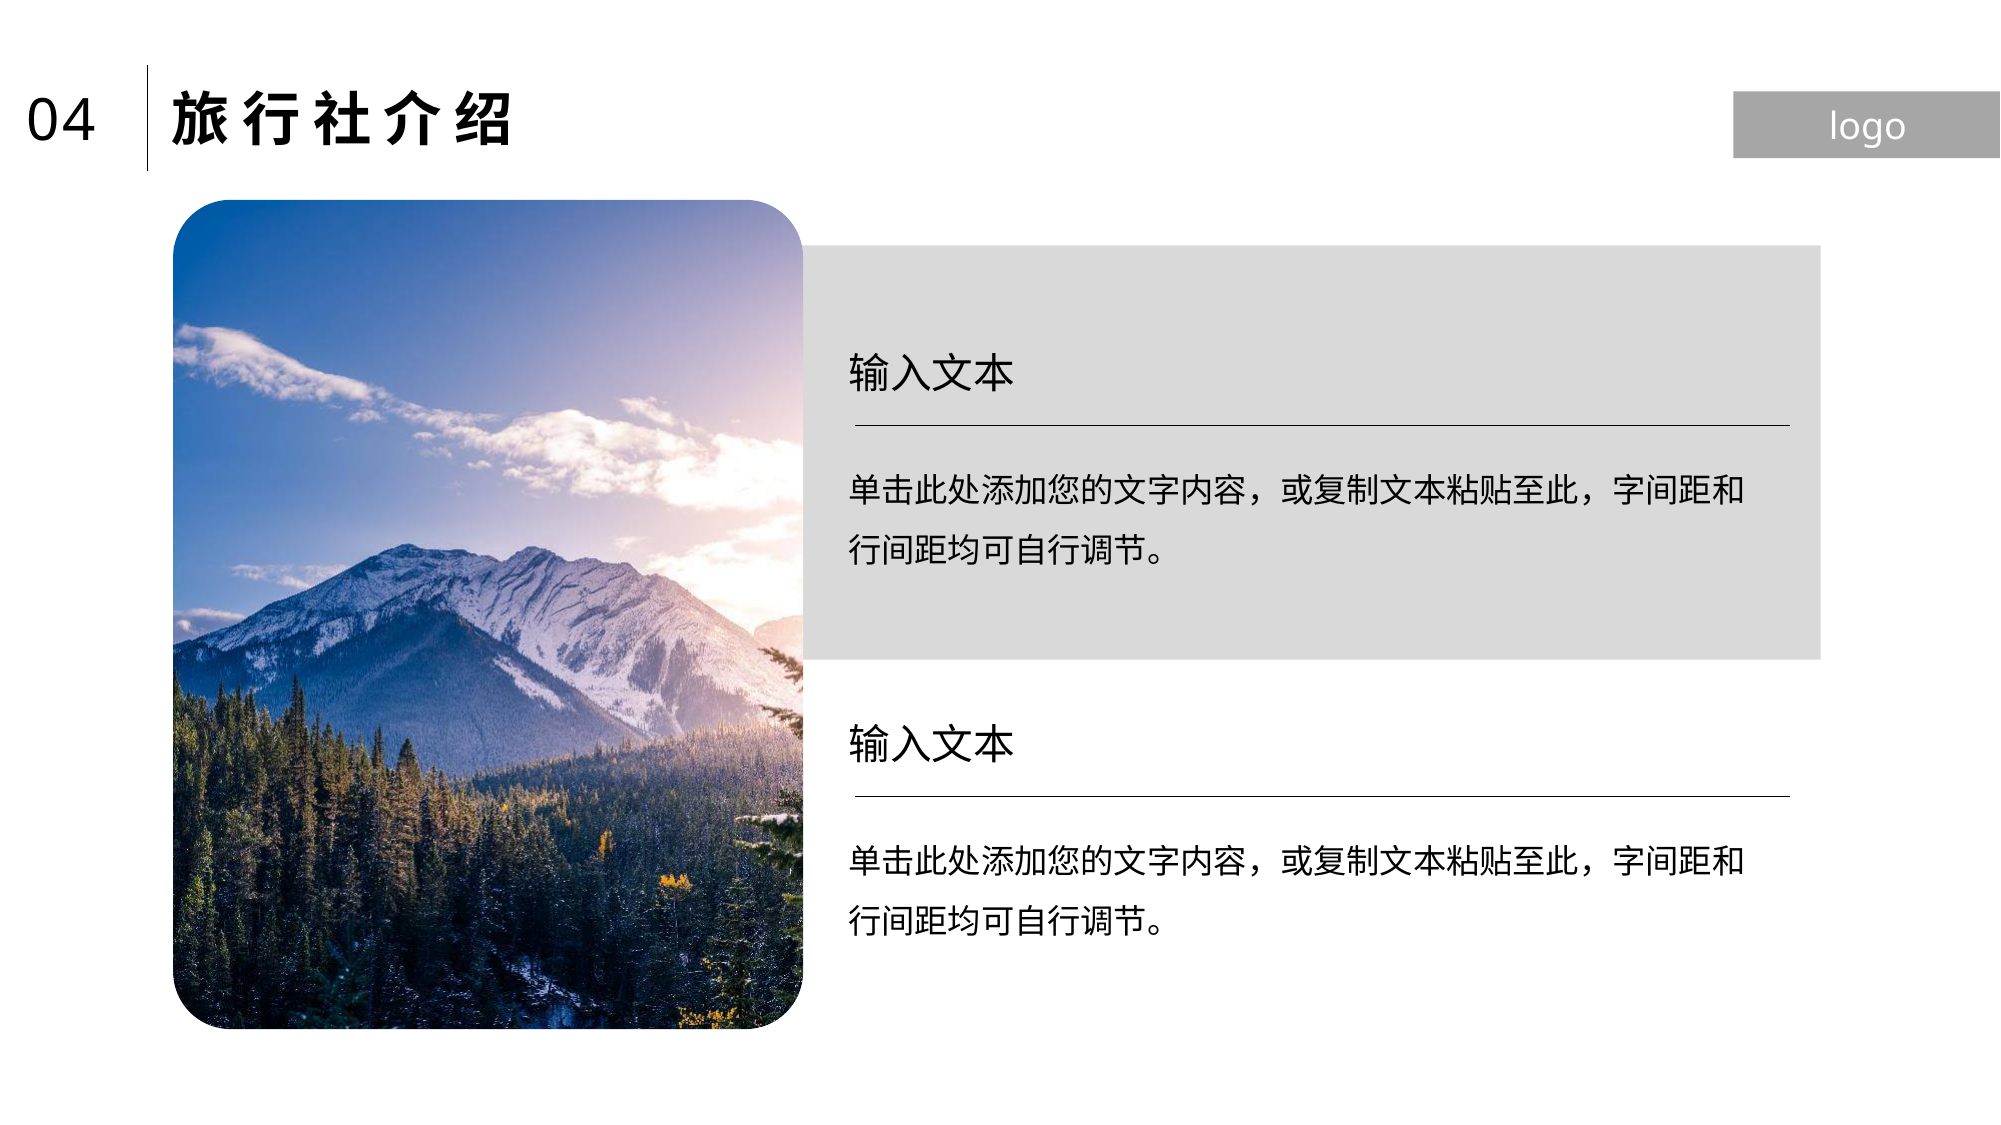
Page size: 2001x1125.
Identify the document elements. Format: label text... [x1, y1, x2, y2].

text_box logo [1732, 90, 2000, 159]
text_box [11, 64, 1048, 171]
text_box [833, 314, 1791, 572]
text_box [803, 244, 1822, 661]
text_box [833, 685, 1791, 943]
text_box [172, 198, 805, 1031]
